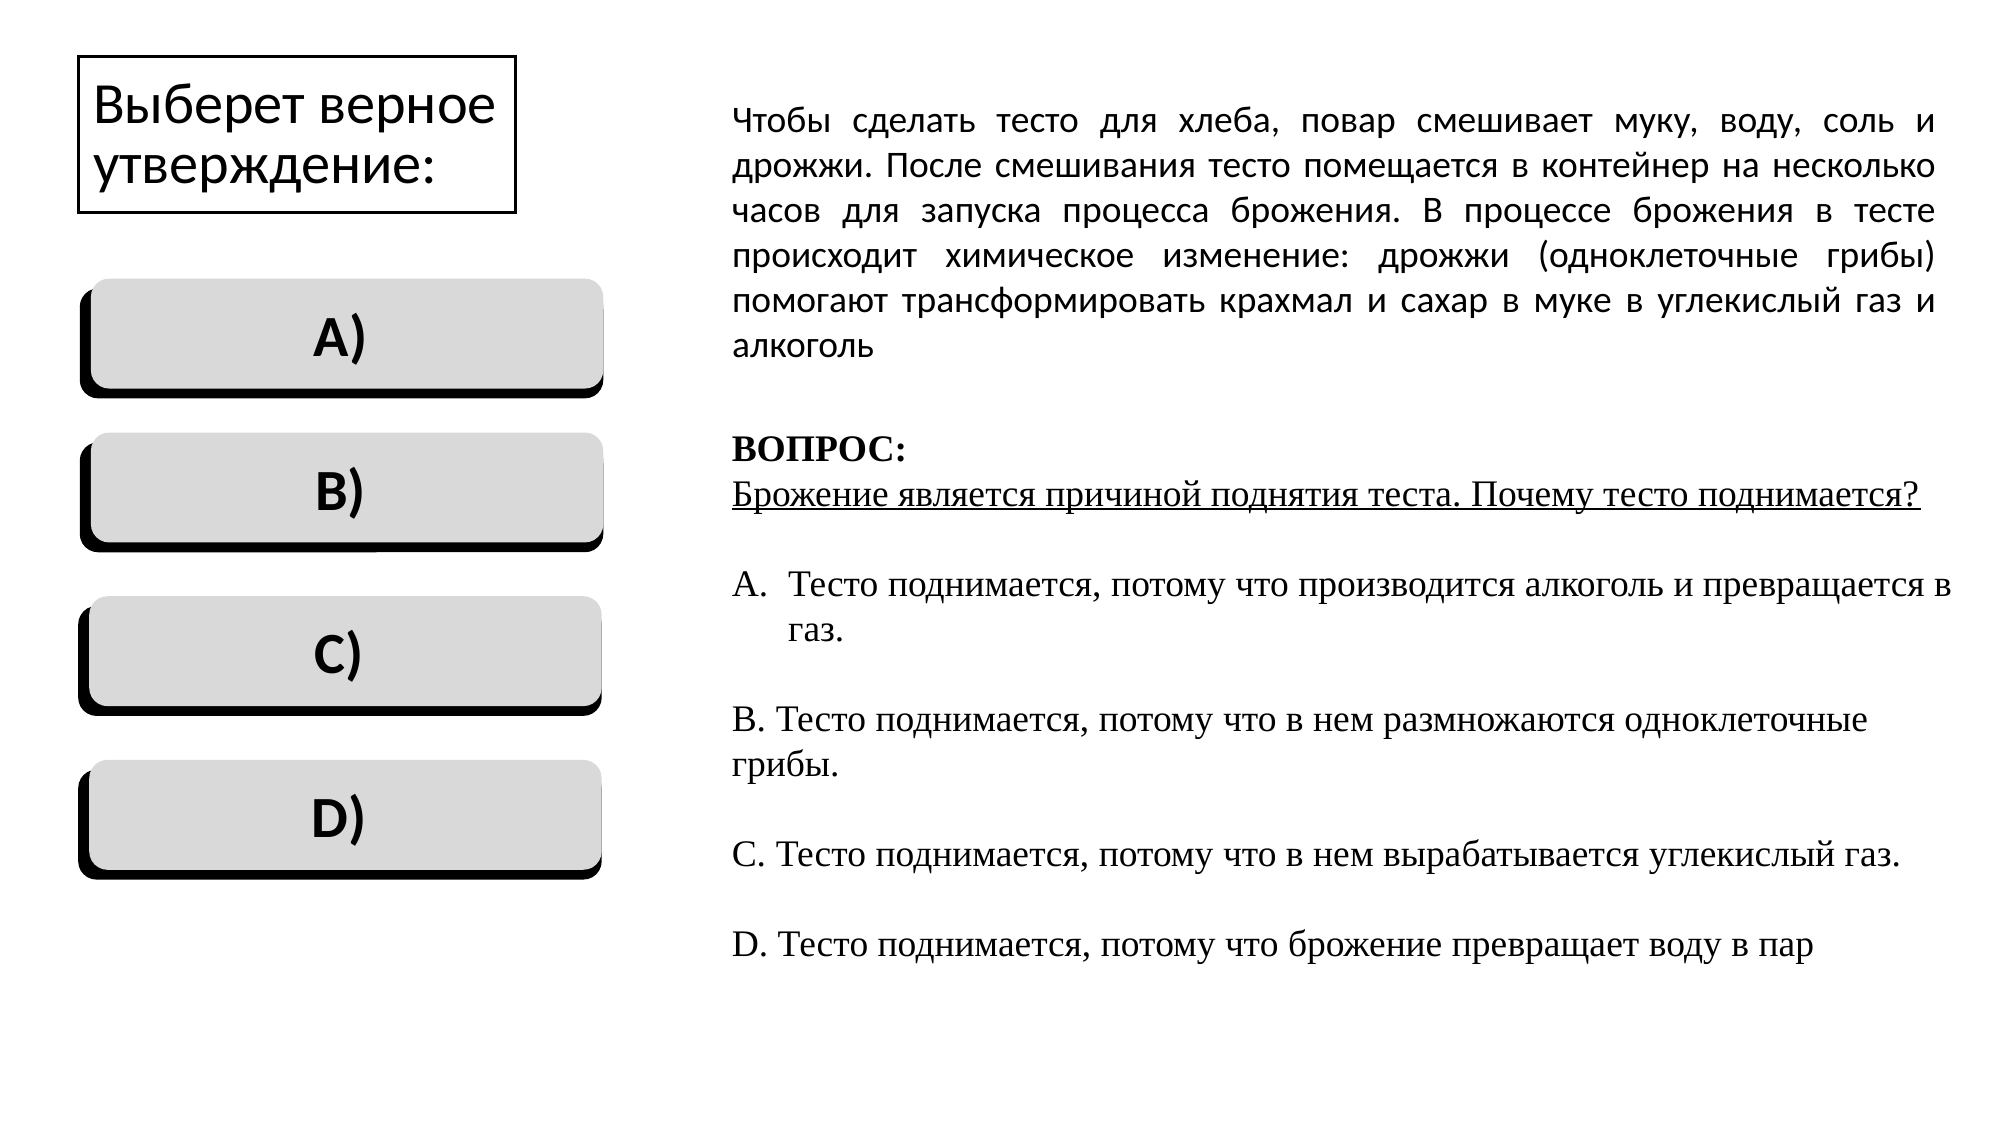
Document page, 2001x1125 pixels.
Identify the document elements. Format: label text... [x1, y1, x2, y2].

text_box [78, 442, 605, 554]
text_box [77, 606, 603, 717]
text_box D) [296, 772, 382, 857]
text_box C) [299, 608, 379, 694]
text_box ВОПРОС: Брожение является причиной поднятия теста. Почему тесто поднимается? Тесто поднимается, потому что производится алкоголь и превращается в газ. B. Тесто поднимается, потому что в нем размножаются одноклеточные грибы. C. Тесто поднимается, потому что в нем вырабатывается углекислый газ. D. Тесто поднимается, потому что брожение превращает воду в пар [717, 416, 1970, 971]
text_box [78, 288, 605, 400]
text_box [77, 55, 517, 213]
text_box [89, 431, 605, 544]
text_box А) [299, 290, 383, 376]
text_box [77, 769, 603, 881]
text_box Чтобы сделать тесто для хлеба, повар смешивает муку, воду, соль и дрожжи. После смешивания тесто помещается в контейнер на несколько часов для запуска процесса брожения. В процессе брожения в тесте происходит химическое изменение: дрожжи (одноклеточные грибы) помогают трансформировать крахмал и сахар в муке в углекислый газ и алкоголь [717, 87, 1952, 373]
list Выберет верное утверждение: [78, 88, 929, 1069]
text_box [88, 758, 603, 871]
text_box [89, 277, 605, 390]
text_box B) [300, 444, 382, 530]
text_box [88, 595, 603, 708]
